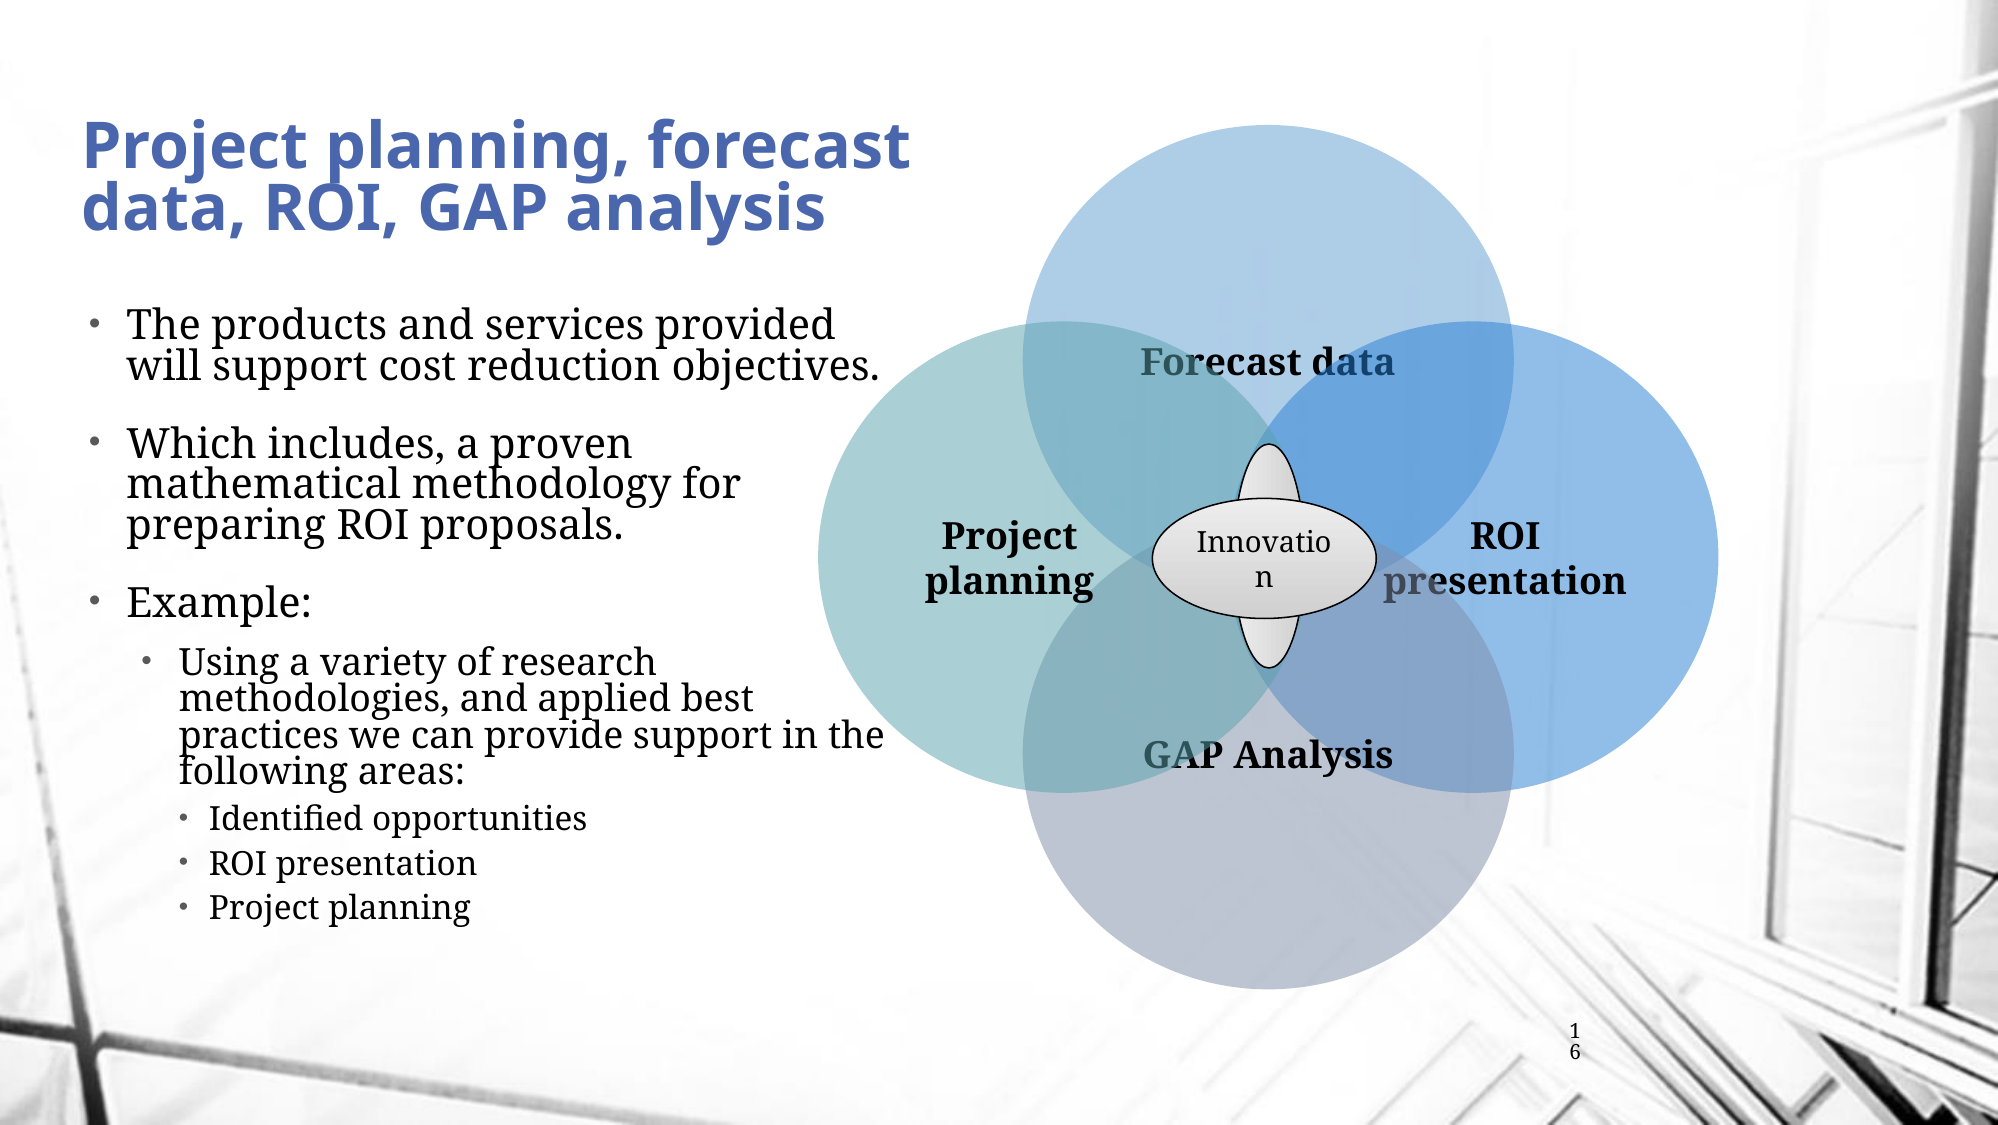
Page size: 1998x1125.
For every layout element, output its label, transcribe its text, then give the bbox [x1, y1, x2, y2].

picture [0, 0, 1998, 1125]
title Project planning, forecast data, ROI, GAP analysis [73, 110, 1075, 251]
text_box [817, 124, 1719, 990]
slide_number 16 [1561, 1013, 1601, 1052]
text_box The products and services provided will support cost reduction objectives. Which includes, a proven mathematical methodology for preparing ROI proposals. Example: Using a variety of research methodologies, and applied best practices we can provide support in the following areas: Identified opportunities ROI presentation Project planning [73, 299, 817, 988]
